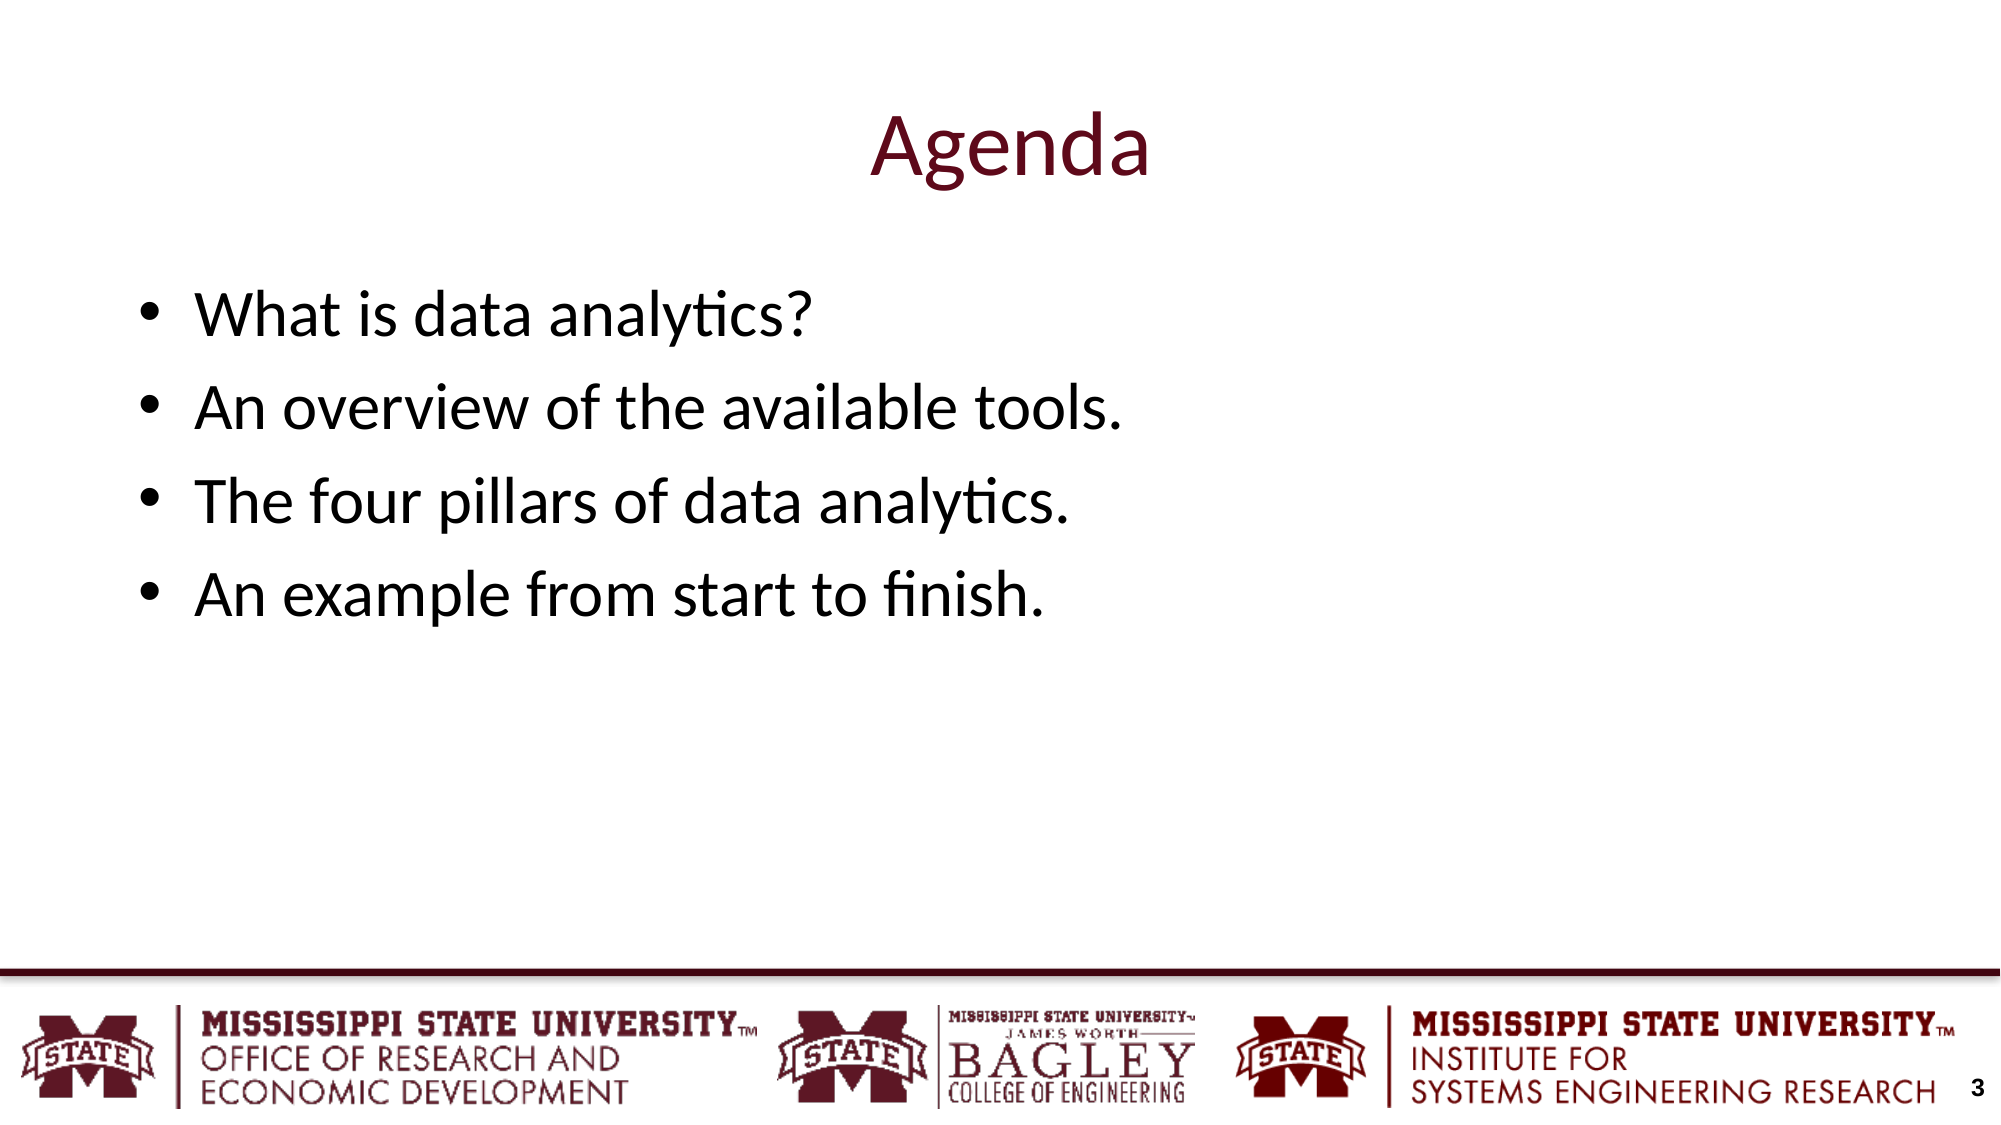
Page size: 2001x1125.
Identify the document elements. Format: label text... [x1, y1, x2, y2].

picture [1235, 1005, 1955, 1108]
title Agenda [123, 45, 1900, 233]
list What is data analytics? An overview of the available tools. The four pillars of data analytics. An example from start to finish. [123, 262, 1900, 911]
picture [777, 1005, 1195, 1109]
picture [21, 1005, 757, 1109]
